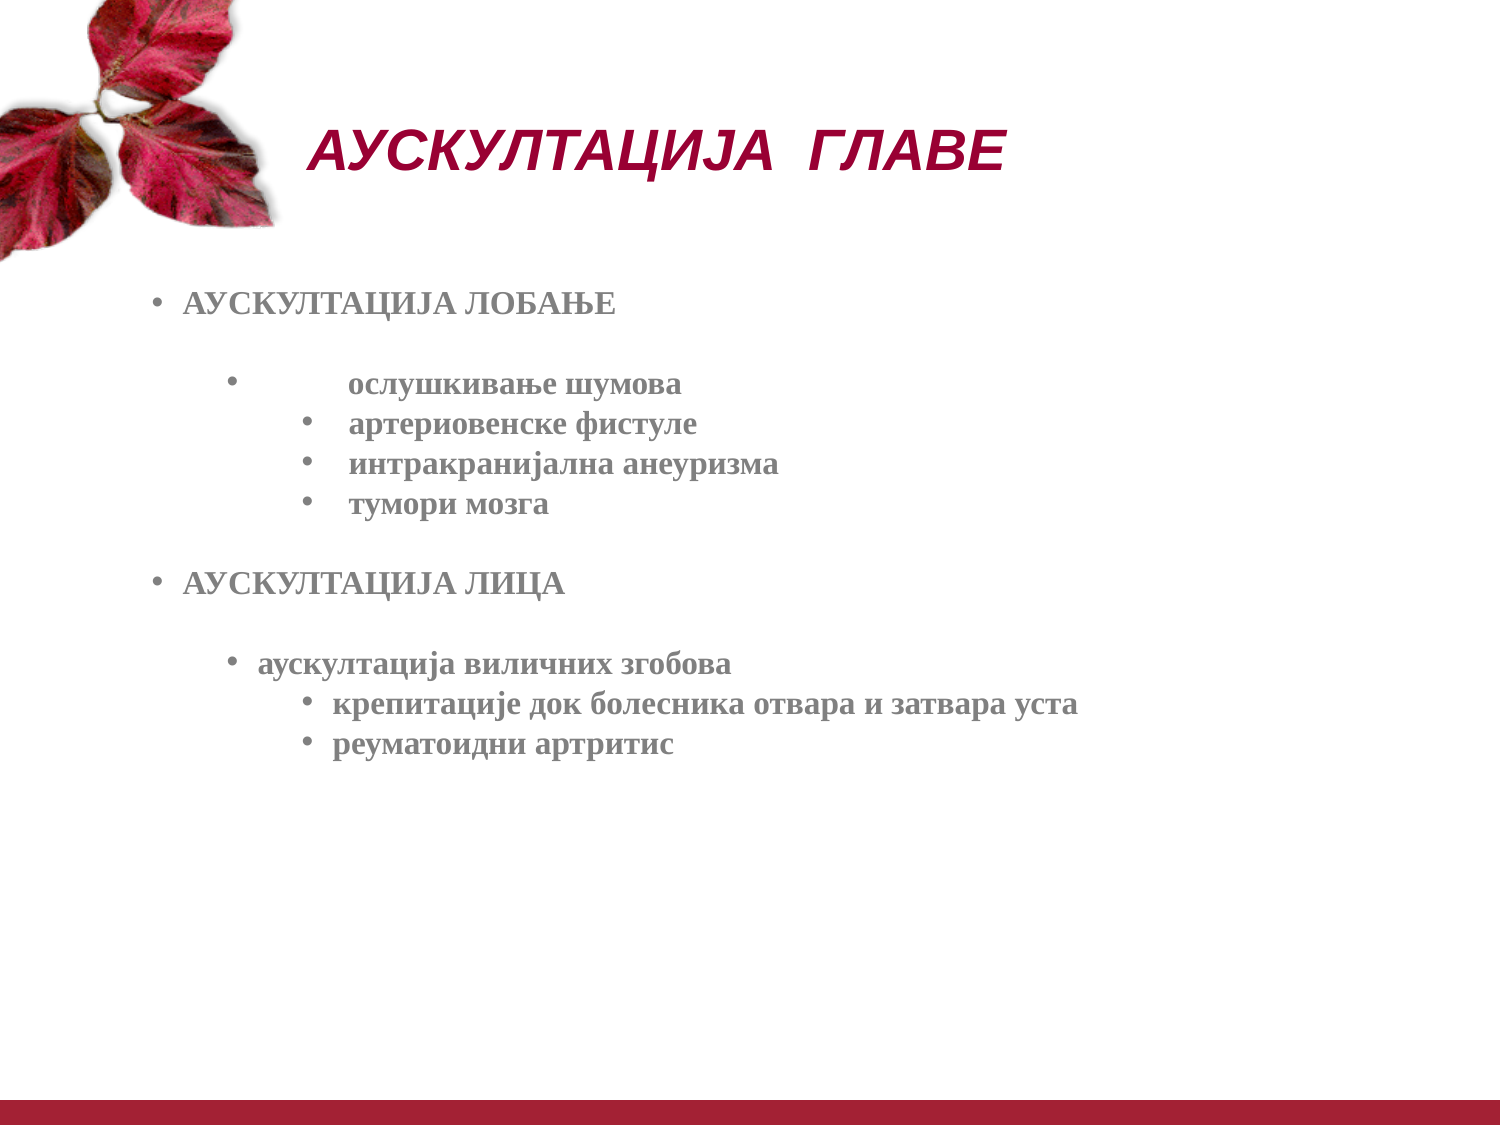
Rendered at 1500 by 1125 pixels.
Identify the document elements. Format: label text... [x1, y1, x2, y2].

picture [0, 0, 295, 273]
text_box АУСКУЛТАЦИЈА ГЛАВЕ АУСКУЛТАЦИЈА ЛОБАЊЕ ослушкивање шумова артериовенске фистуле интракранијална анеуризма тумори мозга АУСКУЛТАЦИЈА ЛИЦА аускултација виличних згобова крепитације док болесника отвара и затвара уста реуматоидни артритис [33, 138, 1467, 1090]
